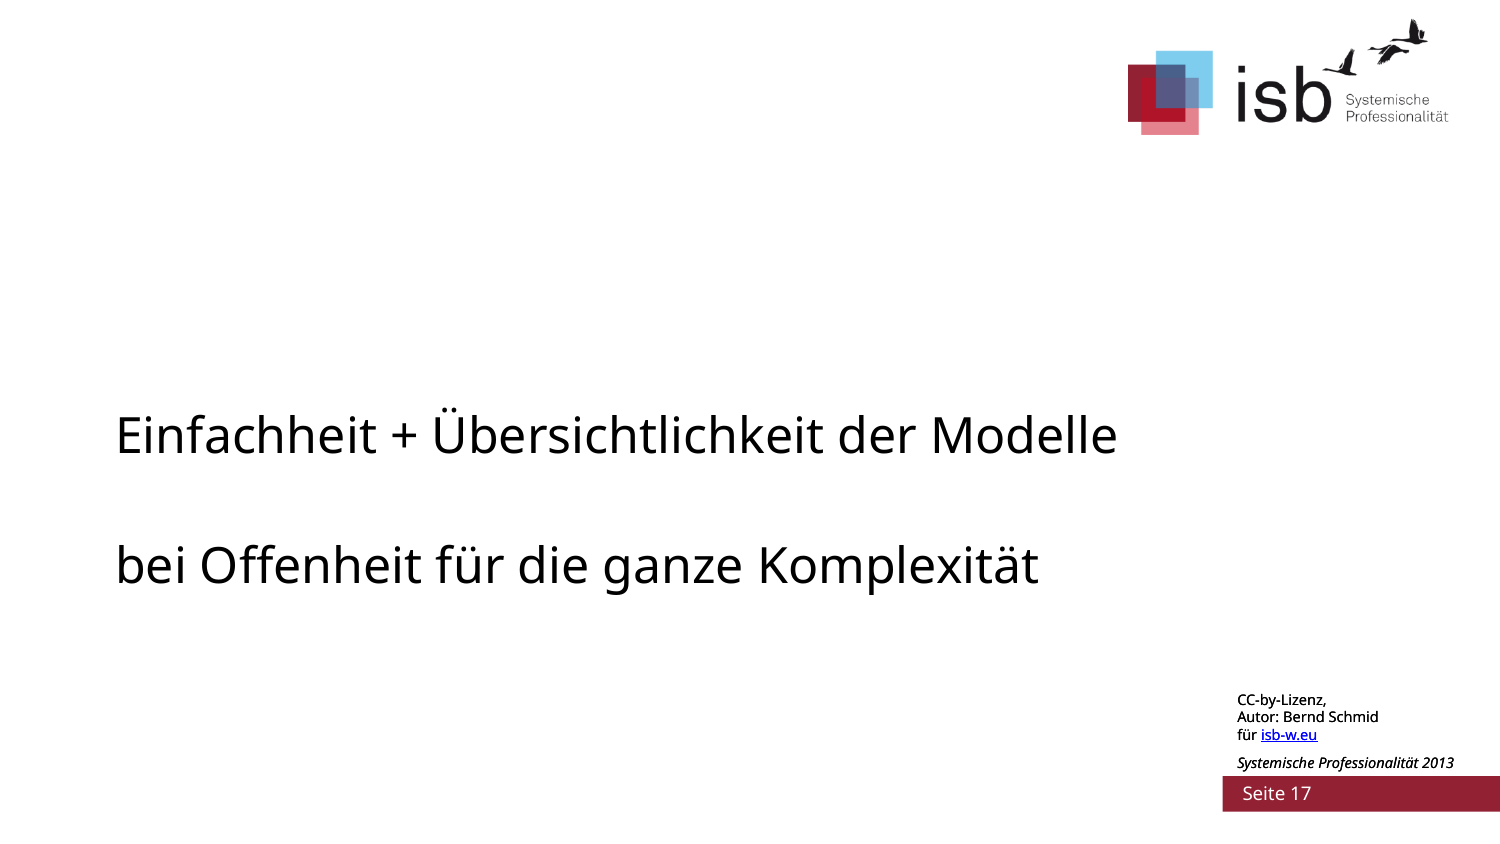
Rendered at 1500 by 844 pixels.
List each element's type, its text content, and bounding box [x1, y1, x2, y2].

picture [1128, 14, 1461, 139]
list Einfachheit + Übersichtlichkeit der Modelle bei Offenheit für die ganze Komplexität [100, 185, 1223, 812]
text_box CC-by-Lizenz, Autor: Bernd Schmid für isb-w.eu Systemische Professionalität 2013 [1222, 543, 1500, 844]
